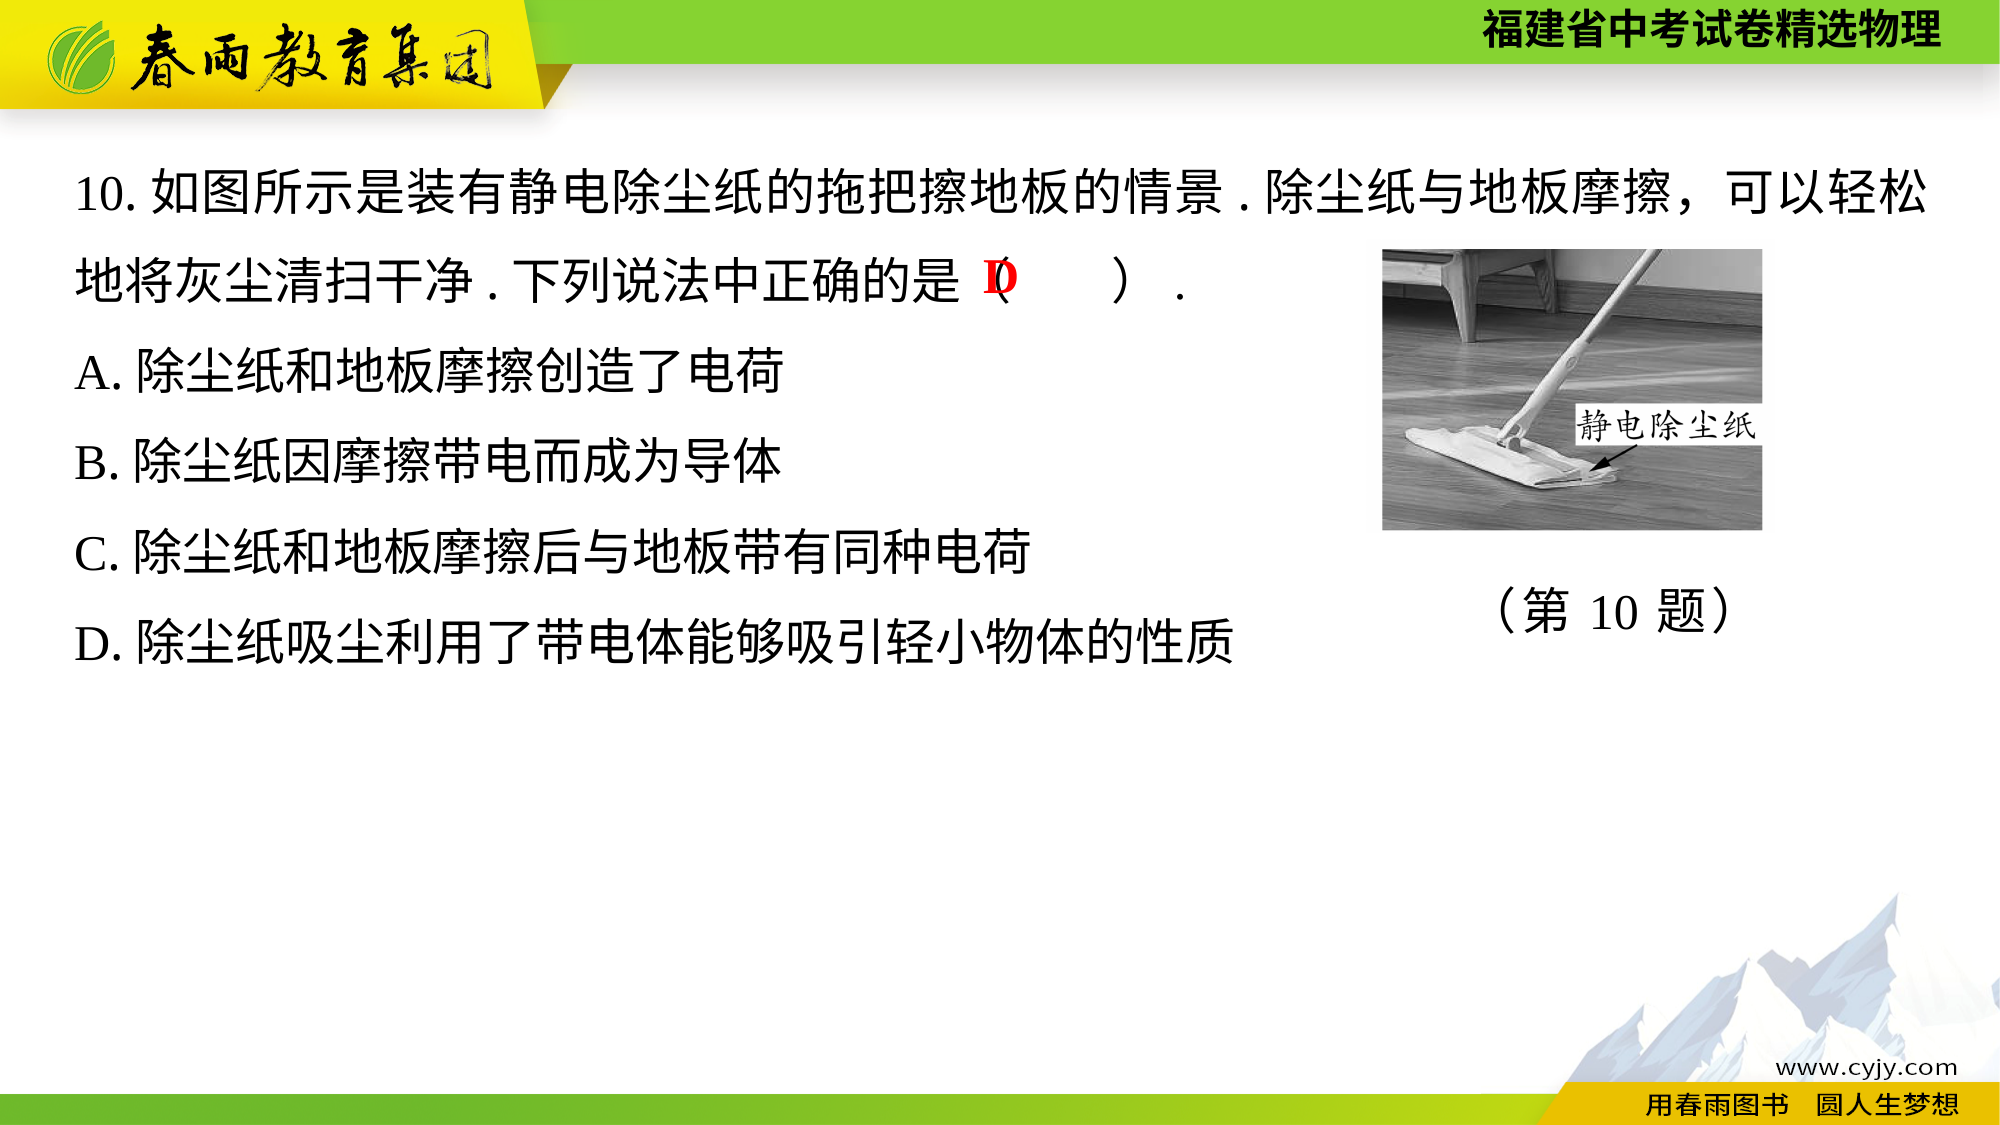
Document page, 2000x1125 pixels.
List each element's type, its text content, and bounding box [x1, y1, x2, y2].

list 10.如图所示是装有静电除尘纸的拖把擦地板的情景.除尘纸与地板摩擦，可以轻松地将灰尘清扫干净.下列说法中正确的是（ ）. A.除尘纸和地板摩擦创造了电荷 B.除尘纸因摩擦带电而成为导体 C.除尘纸和地板摩擦后与地板带有同种电荷 D.除尘纸吸尘利用了带电体能够吸引轻小物体的性质 [59, 122, 1944, 672]
text_box D [968, 235, 1035, 311]
picture [0, 0, 2000, 1125]
text_box （第10题） [1451, 542, 1832, 647]
